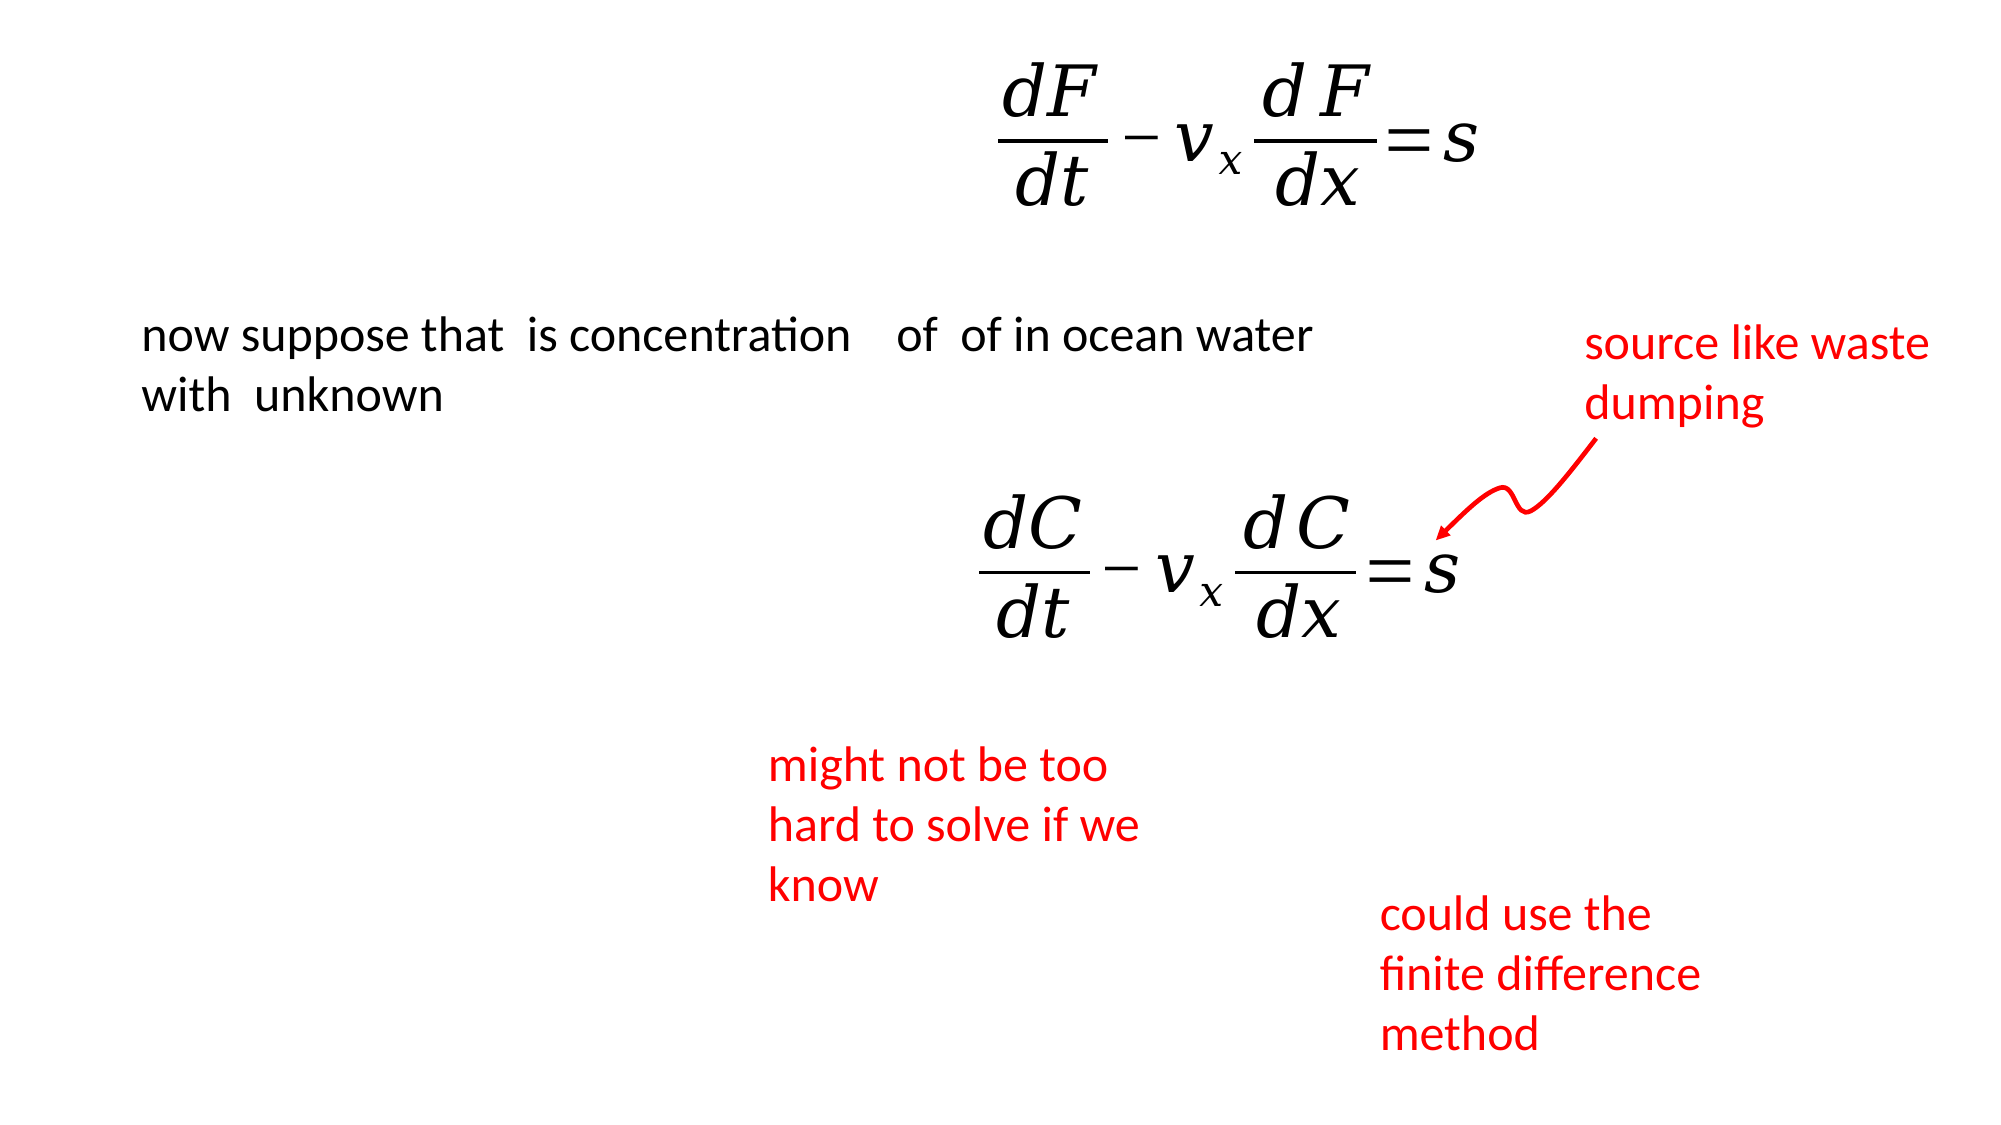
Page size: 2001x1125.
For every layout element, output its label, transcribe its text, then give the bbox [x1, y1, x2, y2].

text_box source like waste dumping [1569, 301, 1955, 437]
text_box [1435, 437, 1597, 541]
text_box could use the finite difference method [1365, 873, 1774, 1069]
